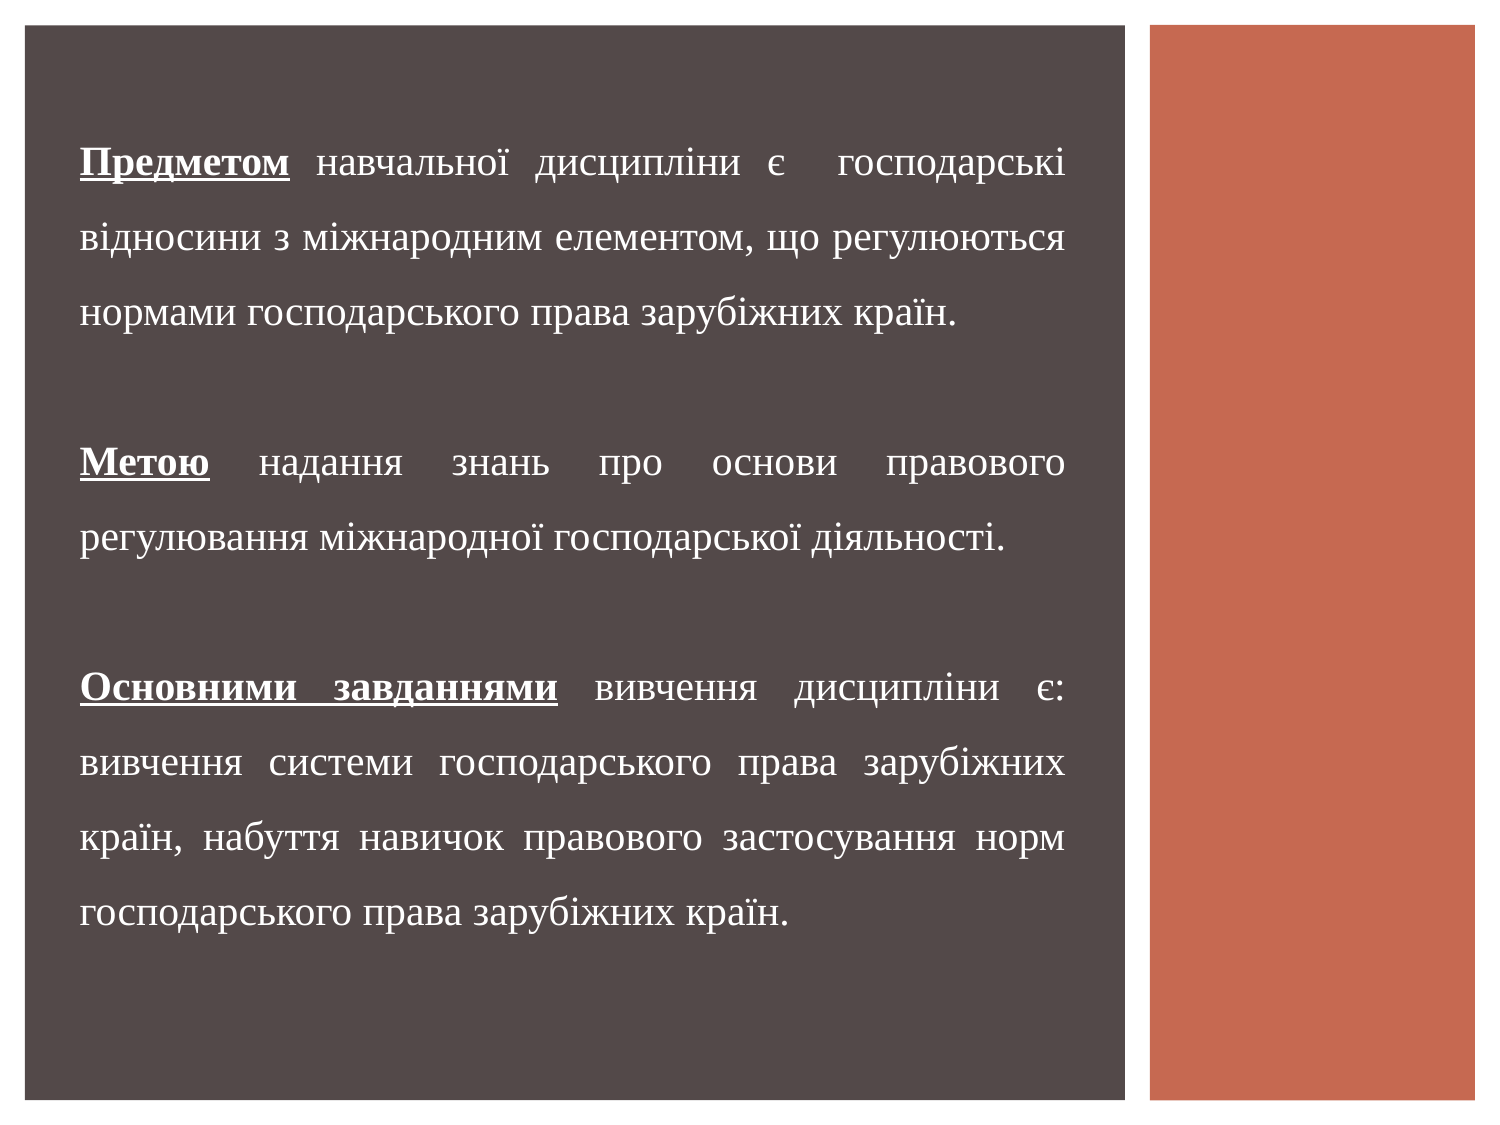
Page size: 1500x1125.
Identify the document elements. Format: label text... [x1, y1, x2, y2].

text_box Предметом навчальної дисципліни є господарські відносини з міжнародним елементом, що регулюються нормами господарського права зарубіжних країн. Метою надання знань про основи правового регулювання міжнародної господарської діяльності. Основними завданнями вивчення дисципліни є: вивчення системи господарського права зарубіжних країн, набуття навичок правового застосування норм господарського права зарубіжних країн. [64, 101, 1081, 942]
